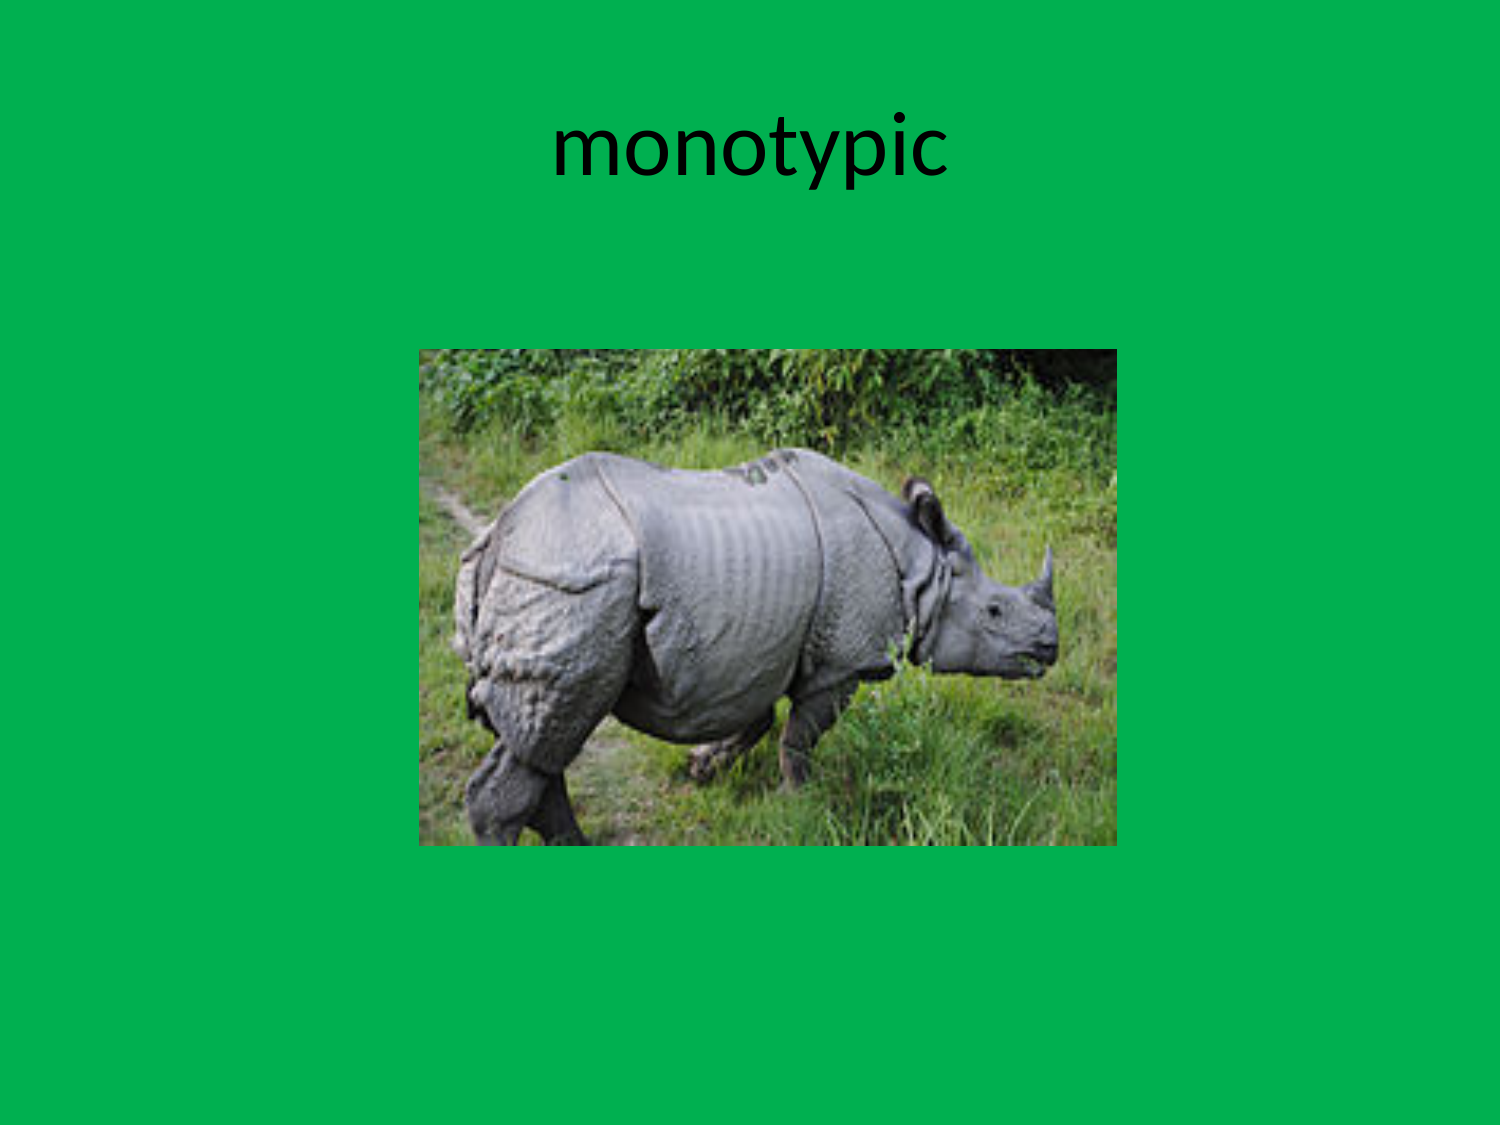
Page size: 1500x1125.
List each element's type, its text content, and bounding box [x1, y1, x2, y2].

title monotypic [75, 45, 1425, 233]
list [418, 349, 1117, 847]
